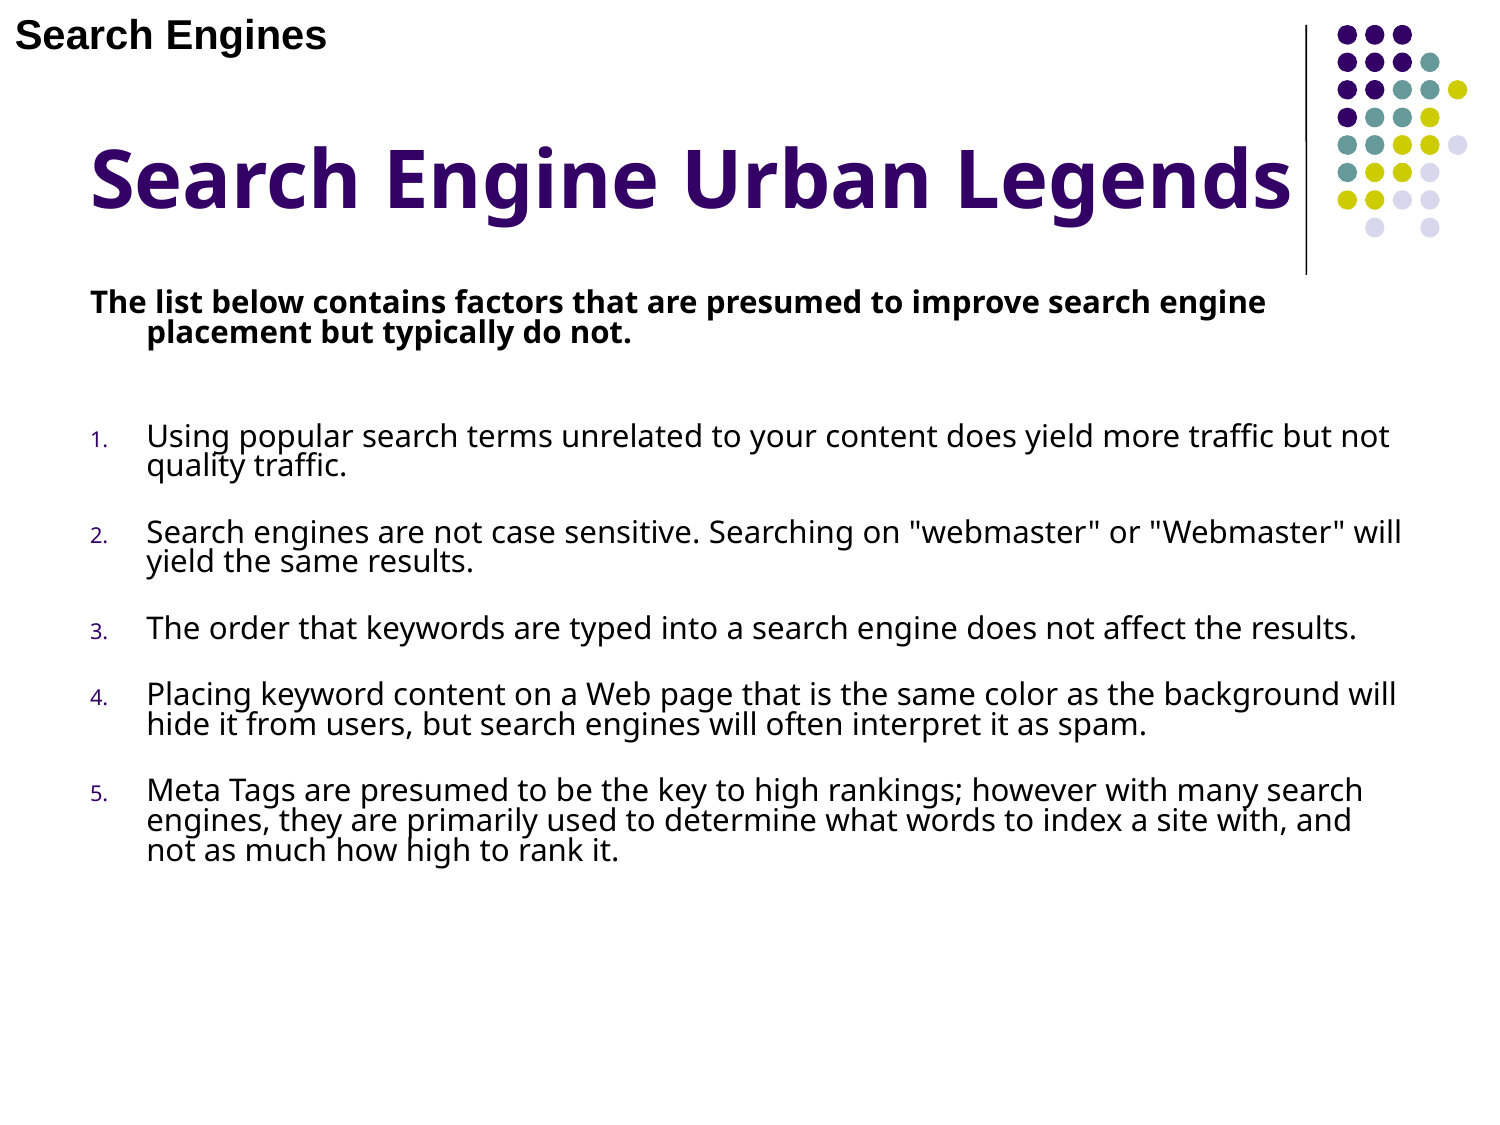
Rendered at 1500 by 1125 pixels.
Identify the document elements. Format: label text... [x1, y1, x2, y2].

list The list below contains factors that are presumed to improve search engine placement but typically do not. Using popular search terms unrelated to your content does yield more traffic but not quality traffic. Search engines are not case sensitive. Searching on "webmaster" or "Webmaster" will yield the same results. The order that keywords are typed into a search engine does not affect the results. Placing keyword content on a Web page that is the same color as the background will hide it from users, but search engines will often interpret it as spam. Meta Tags are presumed to be the key to high rankings; however with many search engines, they are primarily used to determine what words to index a site with, and not as much how high to rank it. [75, 282, 1425, 1006]
text_box Search Engines [0, 0, 355, 65]
title Search Engine Urban Legends [75, 20, 1313, 233]
